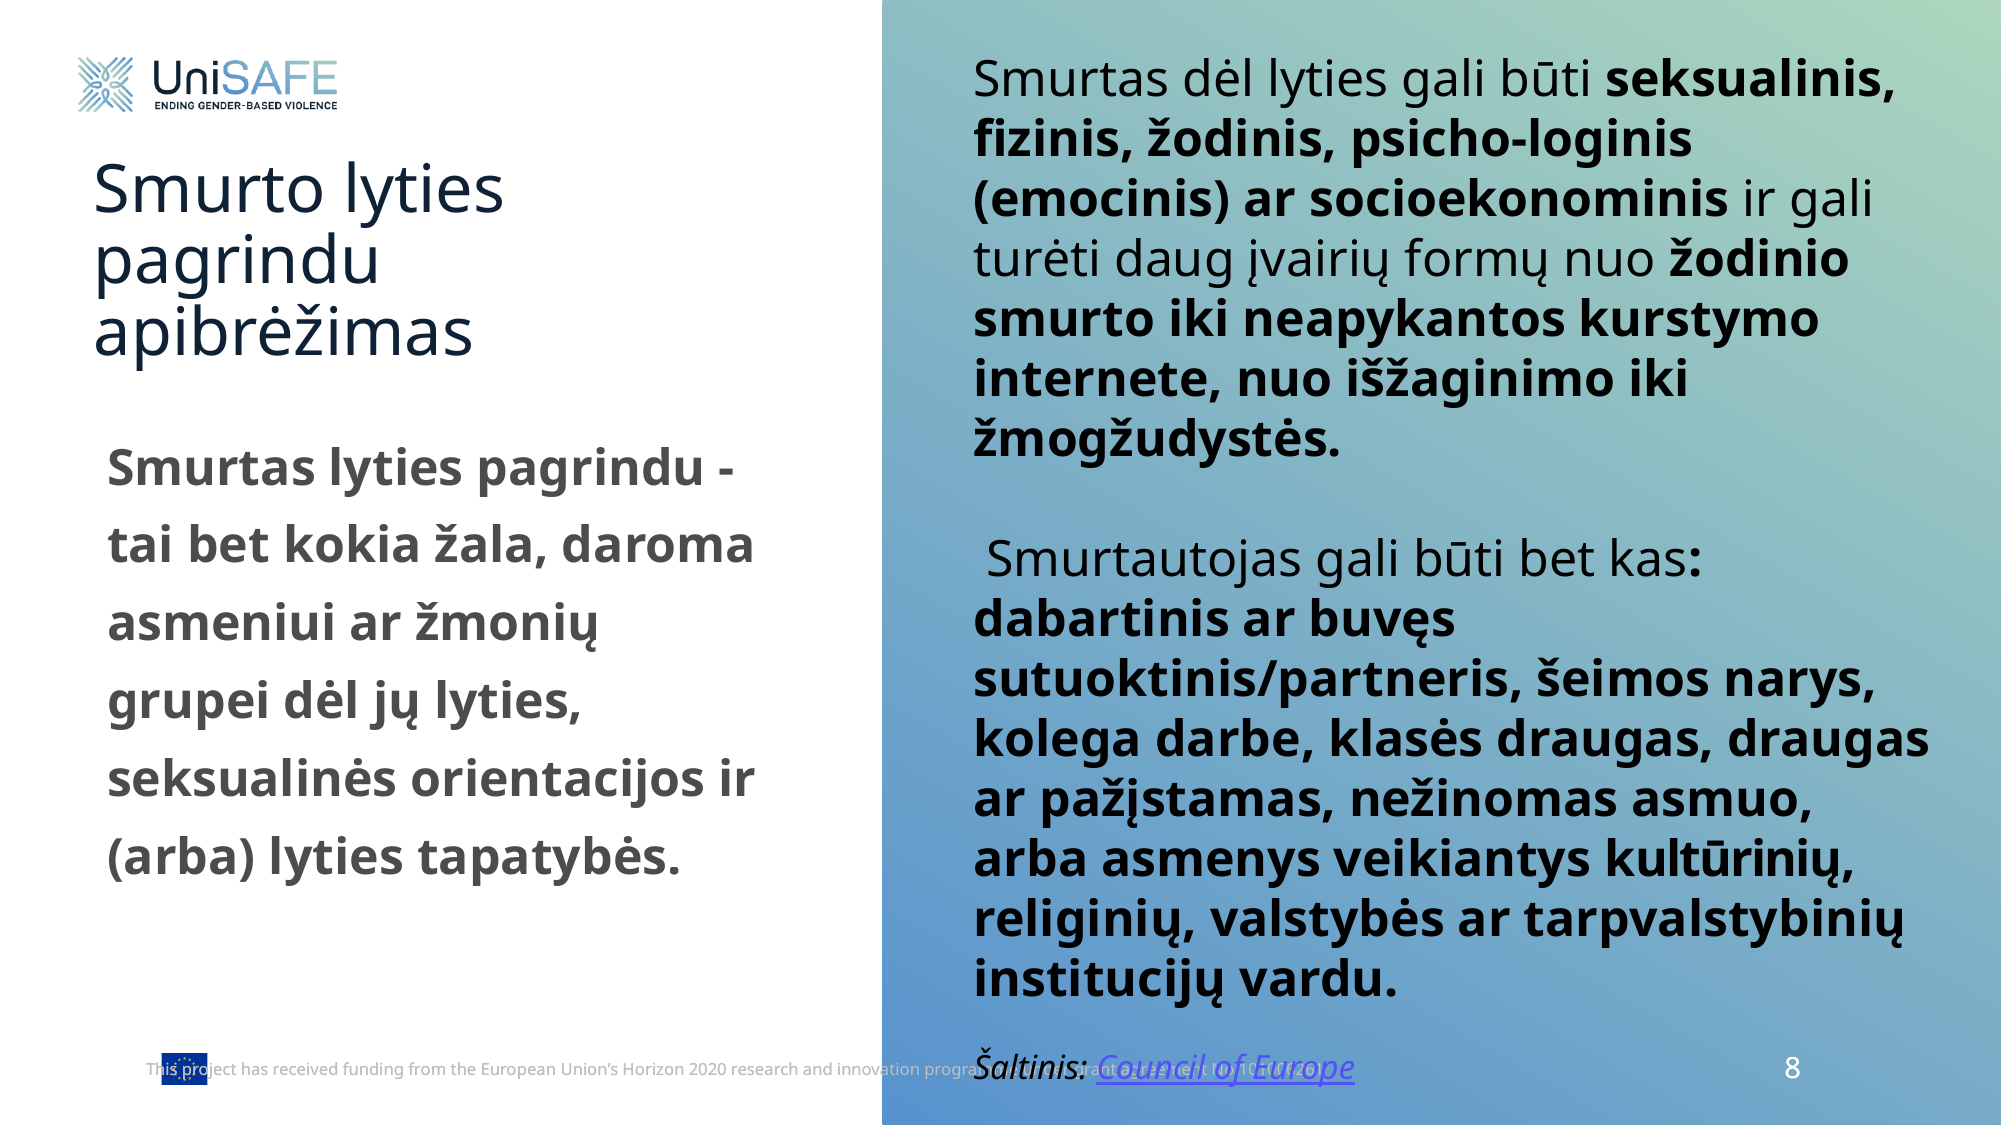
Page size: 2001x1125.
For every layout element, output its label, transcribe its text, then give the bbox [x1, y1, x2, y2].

text_box 8 [1366, 1038, 1817, 1099]
picture [78, 57, 337, 112]
title Smurto lyties pagrindu apibrėžimas [94, 123, 711, 429]
text_box Smurtas dėl lyties gali būti seksualinis, fizinis, žodinis, psicho-loginis (emocinis) ar socioekonominis ir gali turėti daug įvairių formų nuo žodinio smurto iki neapykantos kurstymo internete, nuo išžaginimo iki žmogžudystės. Smurtautojas gali būti bet kas: dabartinis ar buvęs sutuoktinis/partneris, šeimos narys, kolega darbe, klasės draugas, draugas ar pažįstamas, nežinomas asmuo, arba asmenys veikiantys kultūrinių, religinių, valstybės ar tarpvalstybinių institucijų vardu. Šaltinis: Council of Europe [973, 39, 1941, 1099]
text_box Smurtas lyties pagrindu - tai bet kokia žala, daroma asmeniui ar žmonių grupei dėl jų lyties, seksualinės orientacijos ir (arba) lyties tapatybės. [107, 409, 765, 893]
